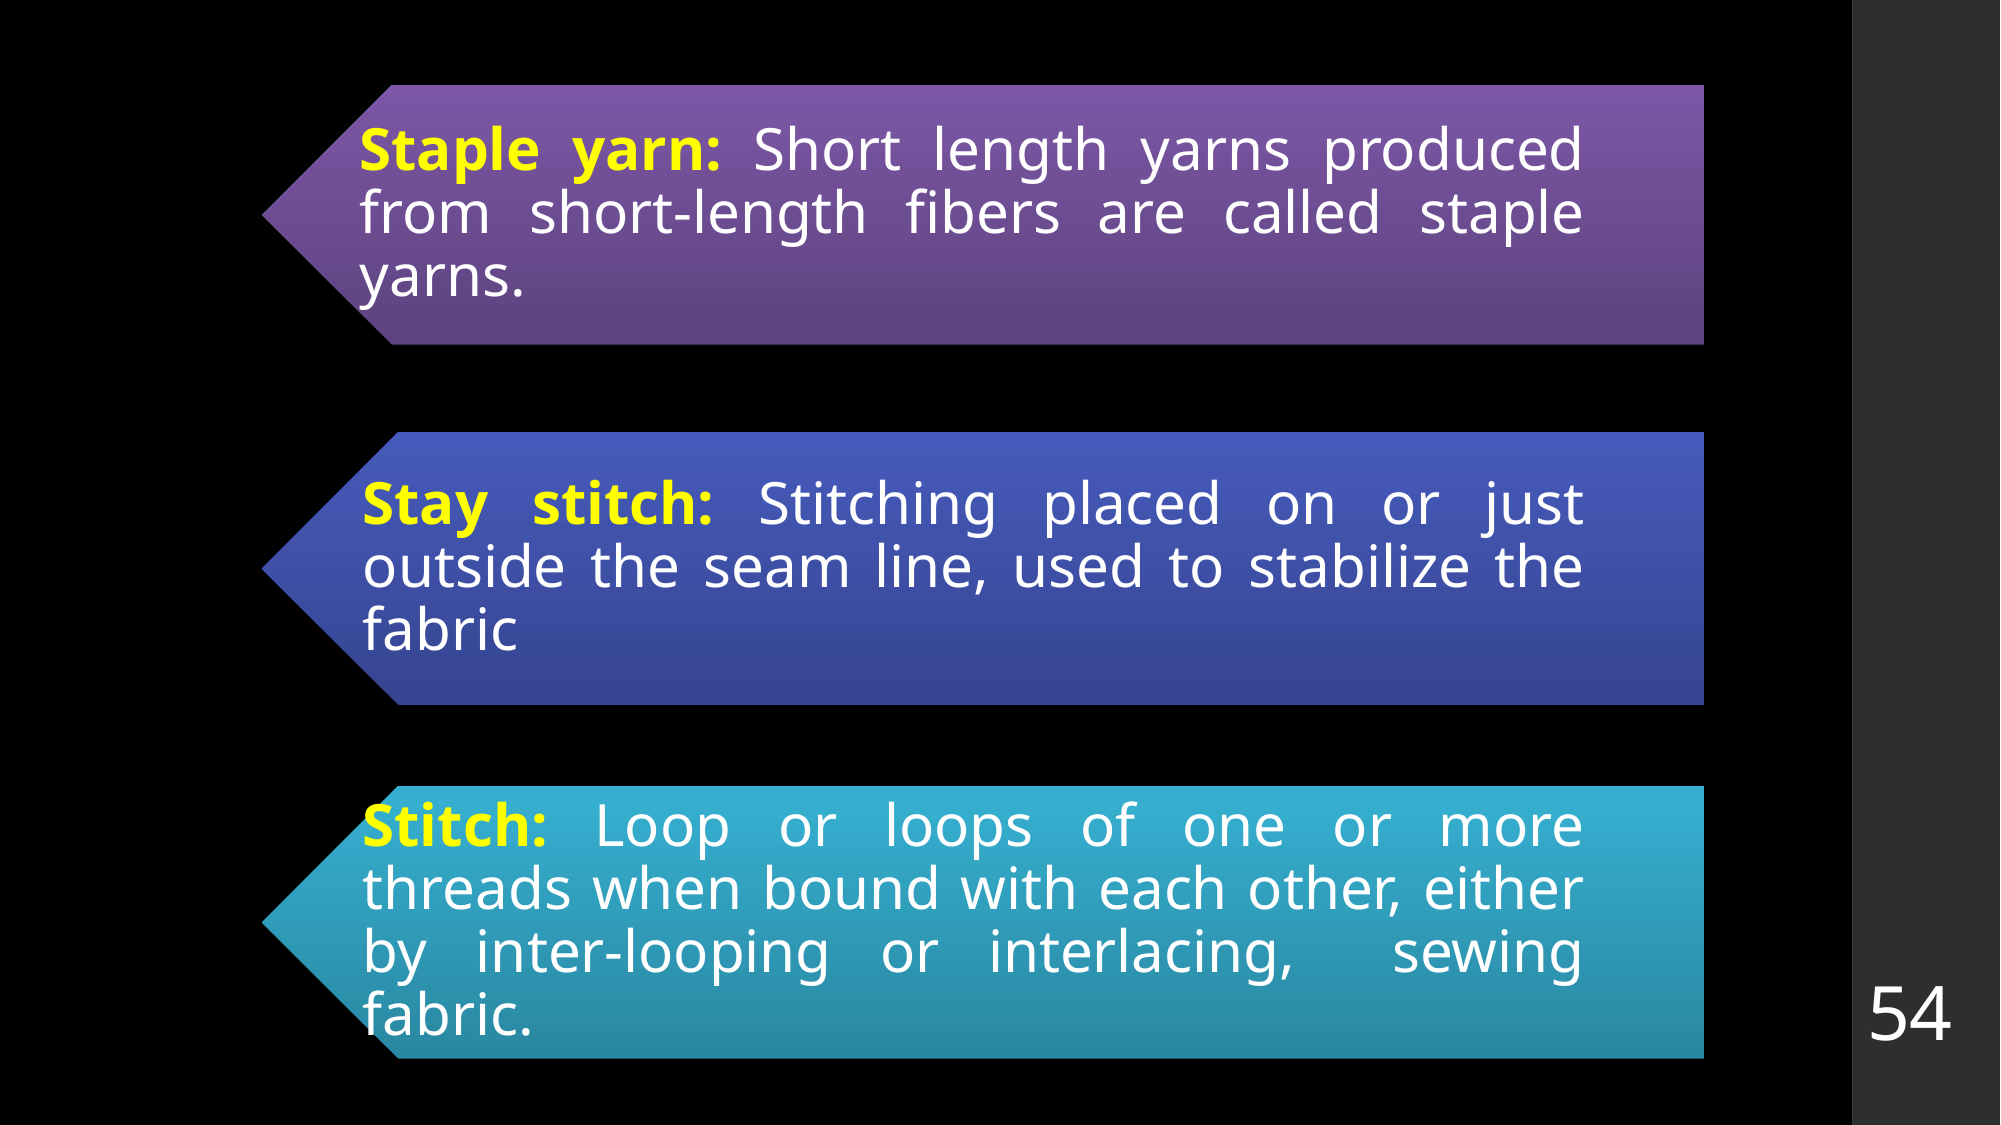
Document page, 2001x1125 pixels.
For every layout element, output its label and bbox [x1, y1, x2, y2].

text_box [0, 78, 2000, 1059]
